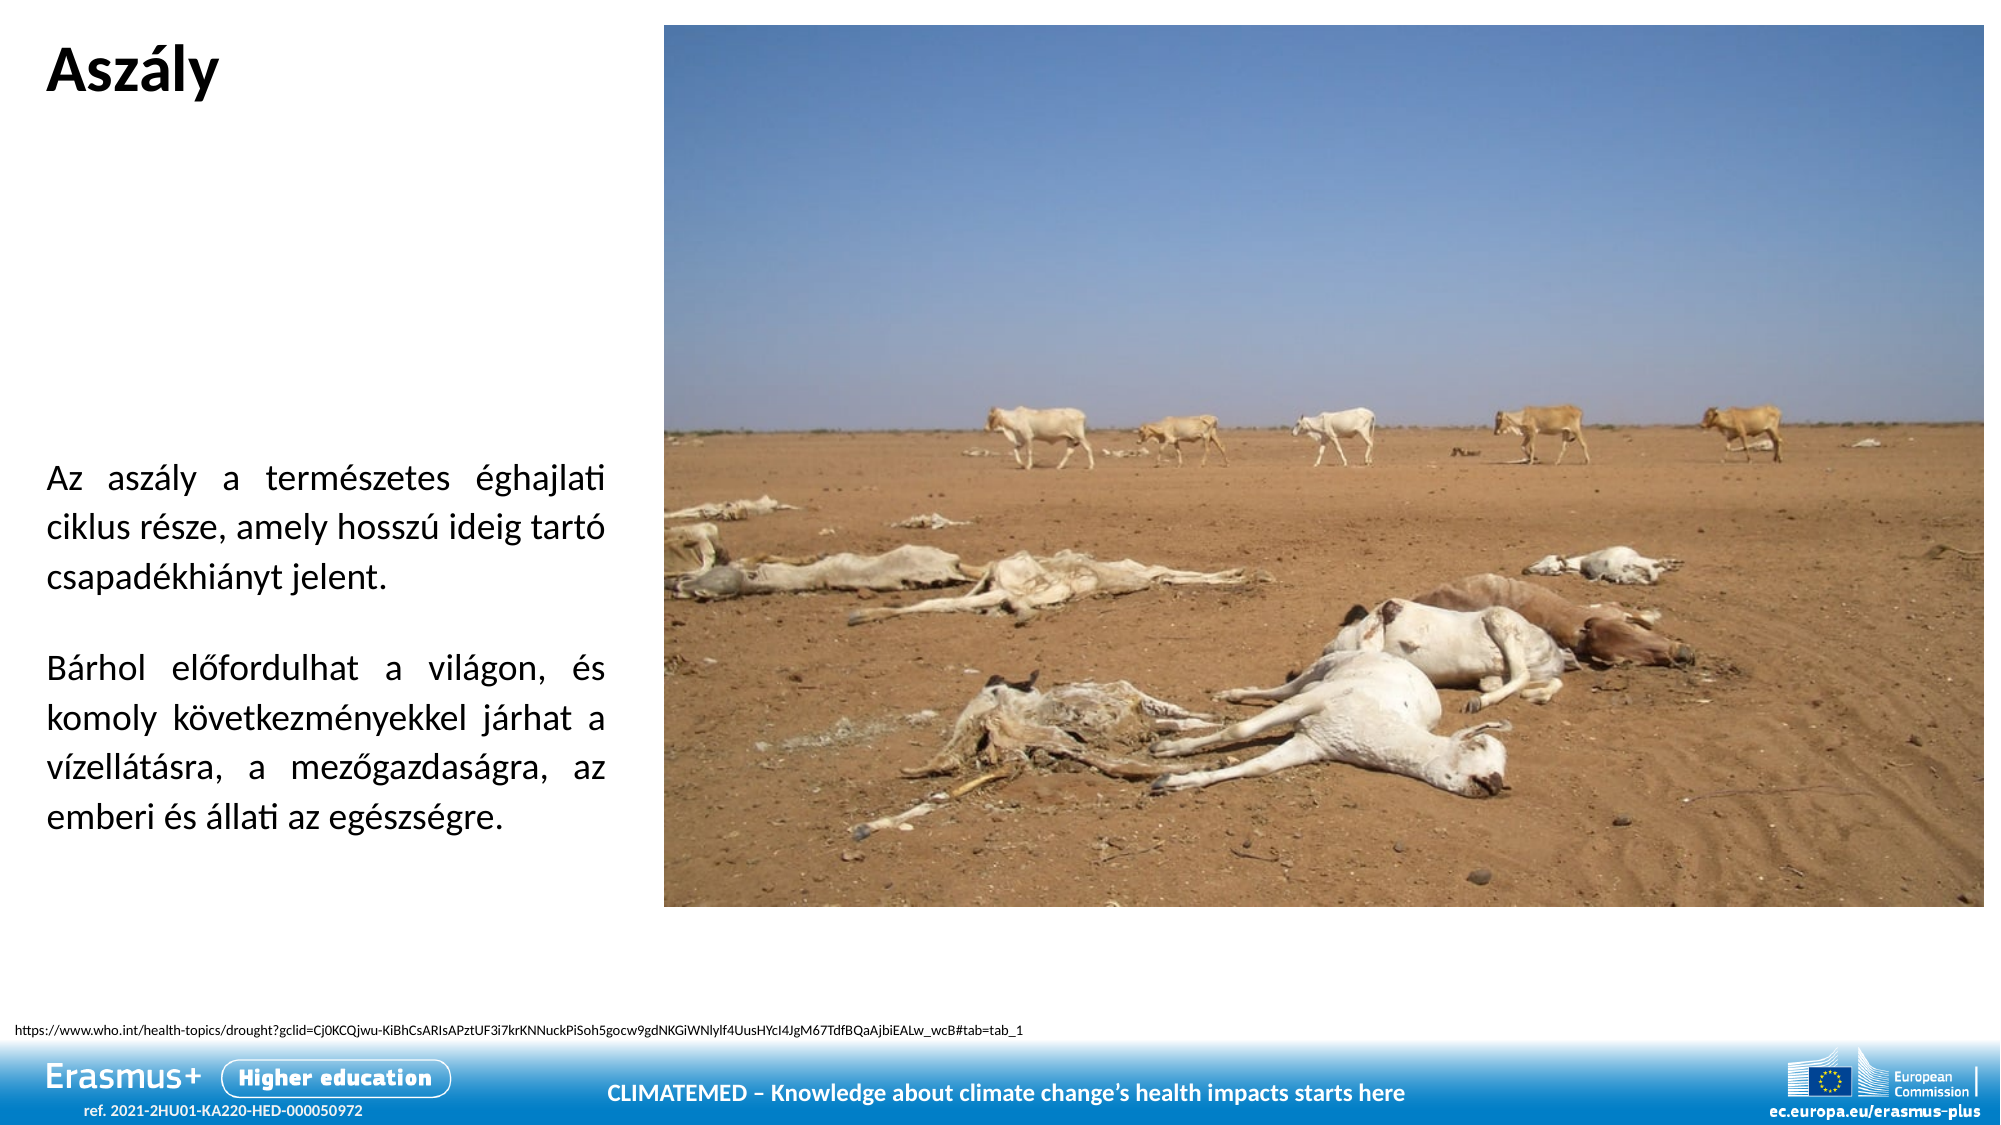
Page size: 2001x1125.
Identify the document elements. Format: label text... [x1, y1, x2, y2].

list Az aszály a természetes éghajlati ciklus része, amely hosszú ideig tartó csapadékhiányt jelent. Bárhol előfordulhat a világon, és komoly következményekkel járhat a vízellátásra, a mezőgazdaságra, az emberi és állati az egészségre. [31, 441, 622, 908]
picture [0, 25, 2000, 1125]
title Aszály [31, 25, 664, 116]
text_box https://www.who.int/health-topics/drought?gclid=Cj0KCQjwu-KiBhCsARIsAPztUF3i7krKNNuckPiSoh5gocw9gdNKGiWNlylf4UusHYcI4JgM67TdfBQaAjbiEALw_wcB#tab=tab_1 [0, 1013, 1911, 1046]
